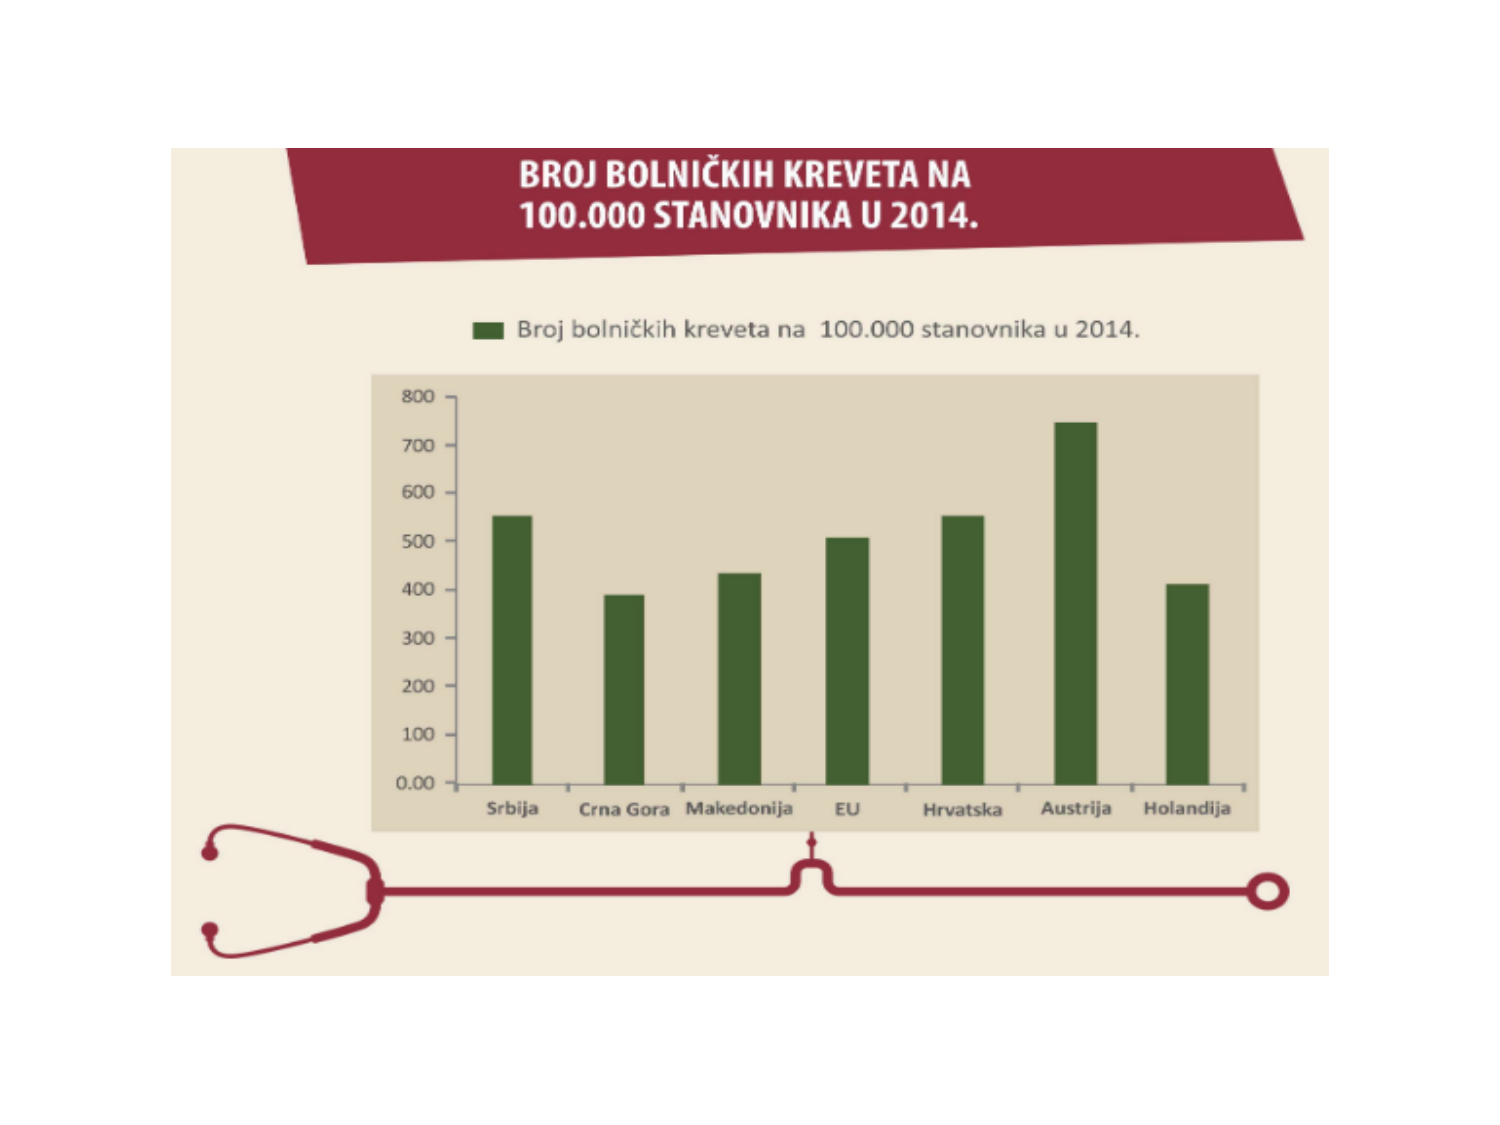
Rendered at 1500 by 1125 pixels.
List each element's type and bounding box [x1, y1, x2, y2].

picture [170, 148, 1329, 977]
